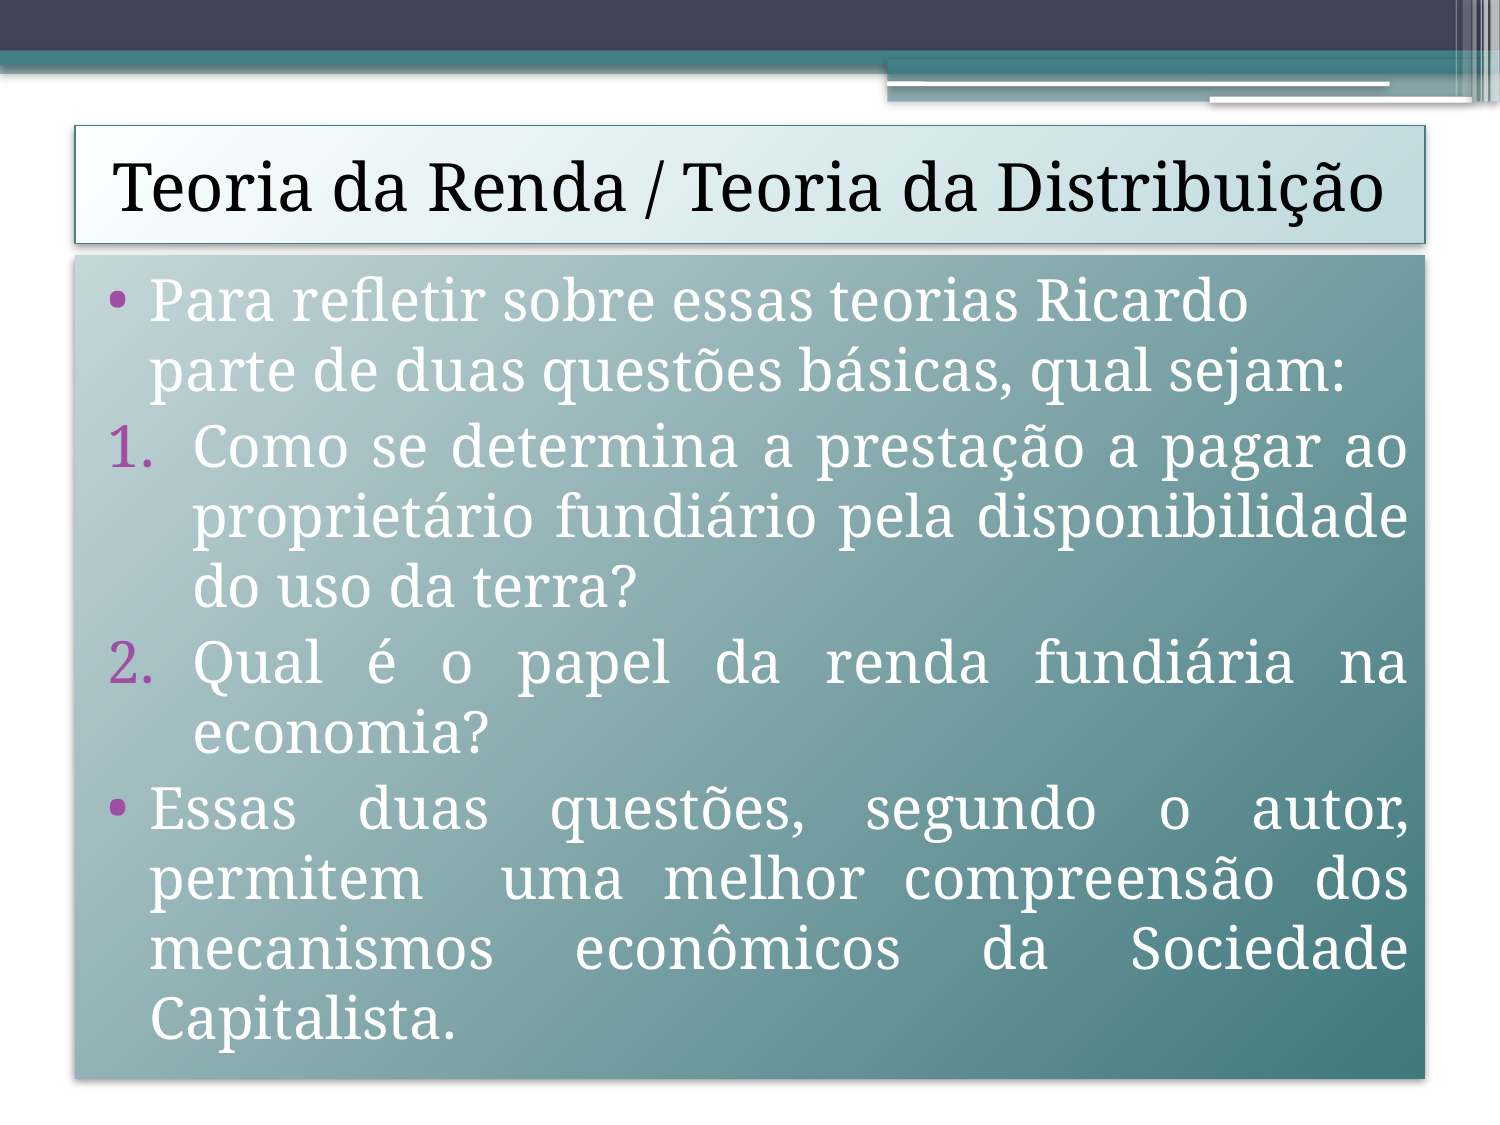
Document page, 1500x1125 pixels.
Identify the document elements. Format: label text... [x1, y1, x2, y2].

list Para refletir sobre essas teorias Ricardo parte de duas questões básicas, qual sejam: Como se determina a prestação a pagar ao proprietário fundiário pela disponibilidade do uso da terra? Qual é o papel da renda fundiária na economia? Essas duas questões, segundo o autor, permitem uma melhor compreensão dos mecanismos econômicos da Sociedade Capitalista. [75, 255, 1425, 1079]
title Teoria da Renda / Teoria da Distribuição [74, 125, 1426, 244]
